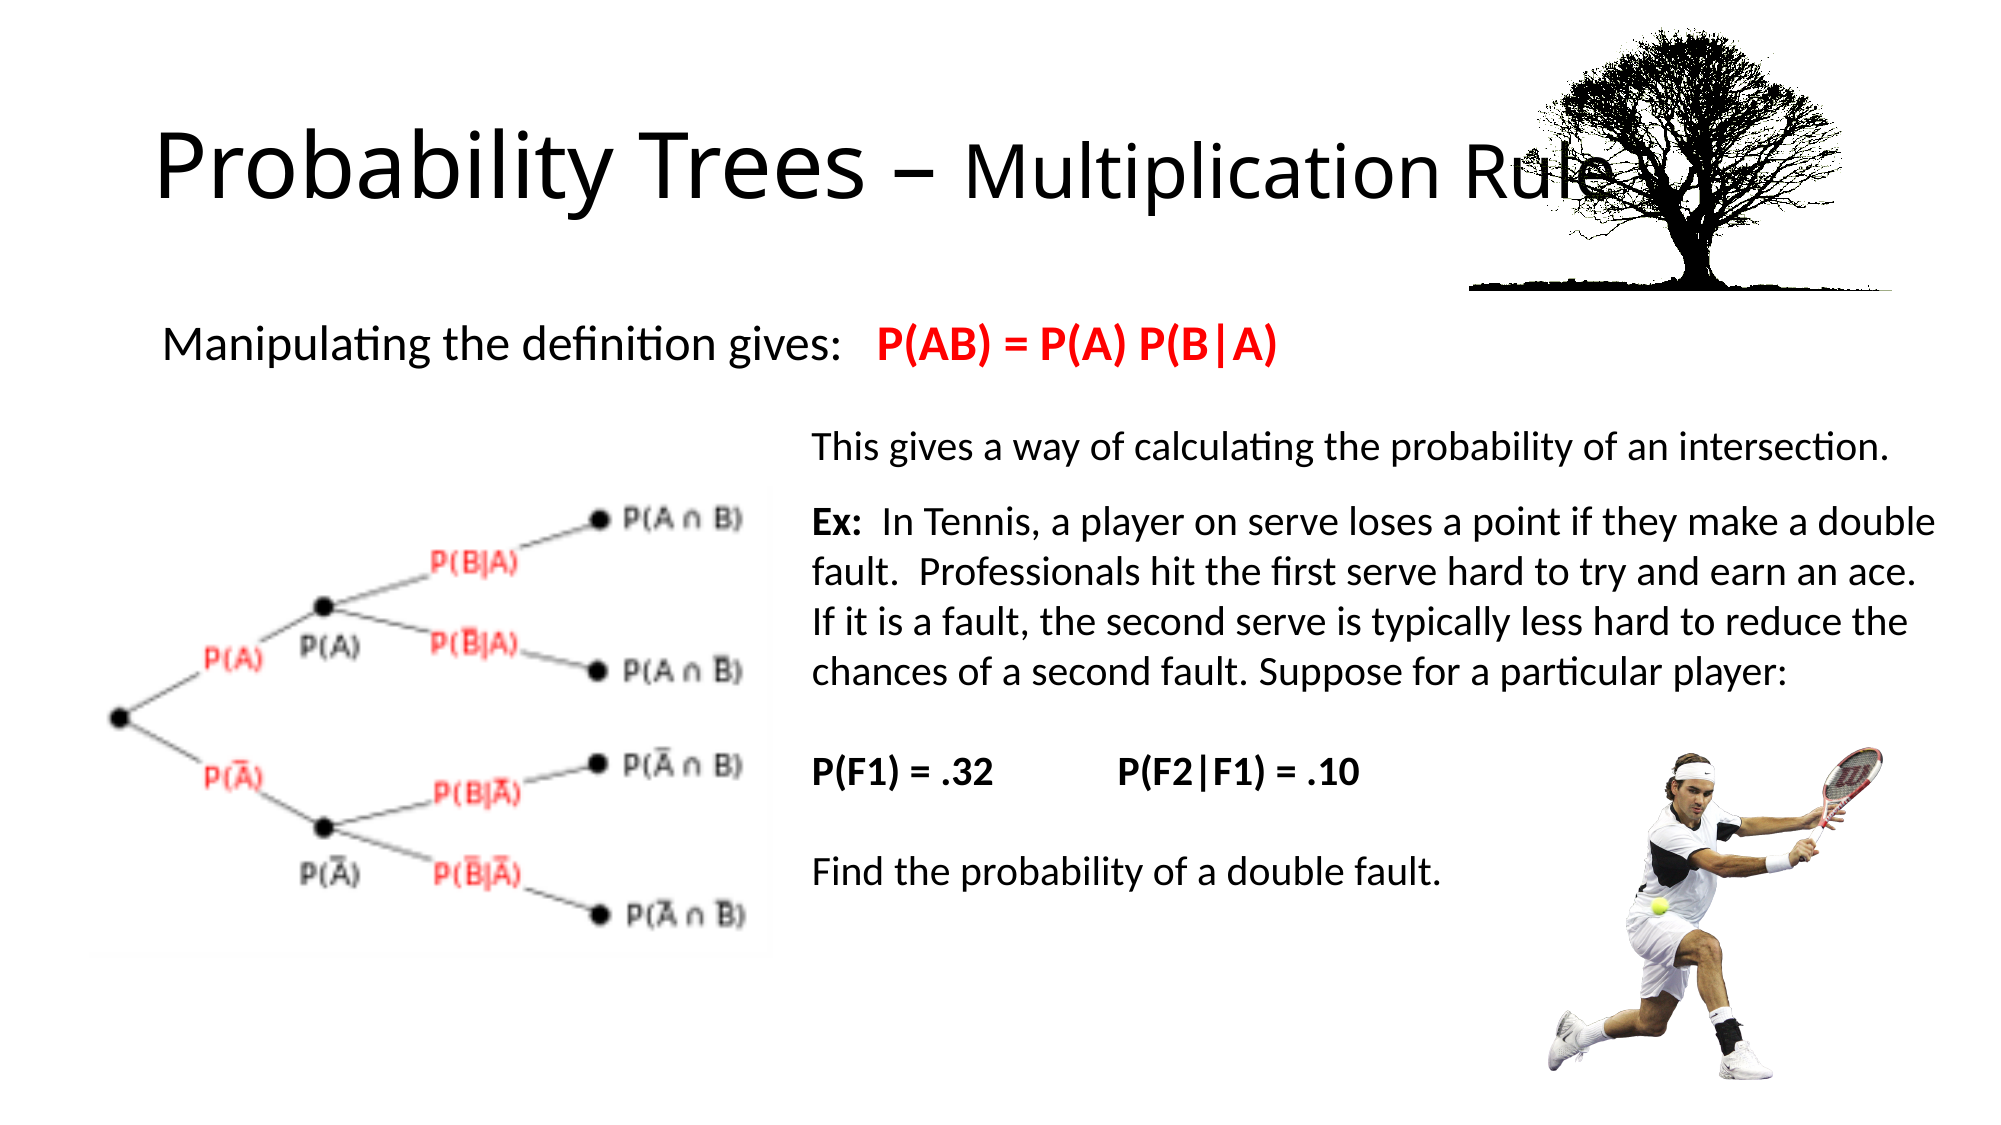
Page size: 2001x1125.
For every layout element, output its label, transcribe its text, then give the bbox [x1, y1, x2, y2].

picture [1469, 23, 1892, 291]
picture [1548, 747, 1883, 1080]
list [89, 486, 773, 958]
title Probability Trees – Multiplication Rule [137, 59, 1469, 278]
text_box Ex: In Tennis, a player on serve loses a point if they make a double fault. Professionals hit the first serve hard to try and earn an ace. If it is a fault, the second serve is typically less hard to reduce the chances of a second fault. Suppose for a particular player: P(F1) = .32 P(F2|F1) = .10 Find the probability of a double fault. [796, 485, 1966, 952]
text_box This gives a way of calculating the probability of an intersection. [796, 411, 1946, 485]
text_box Manipulating the definition gives: P(AB) = P(A) P(B|A) [146, 302, 1327, 378]
